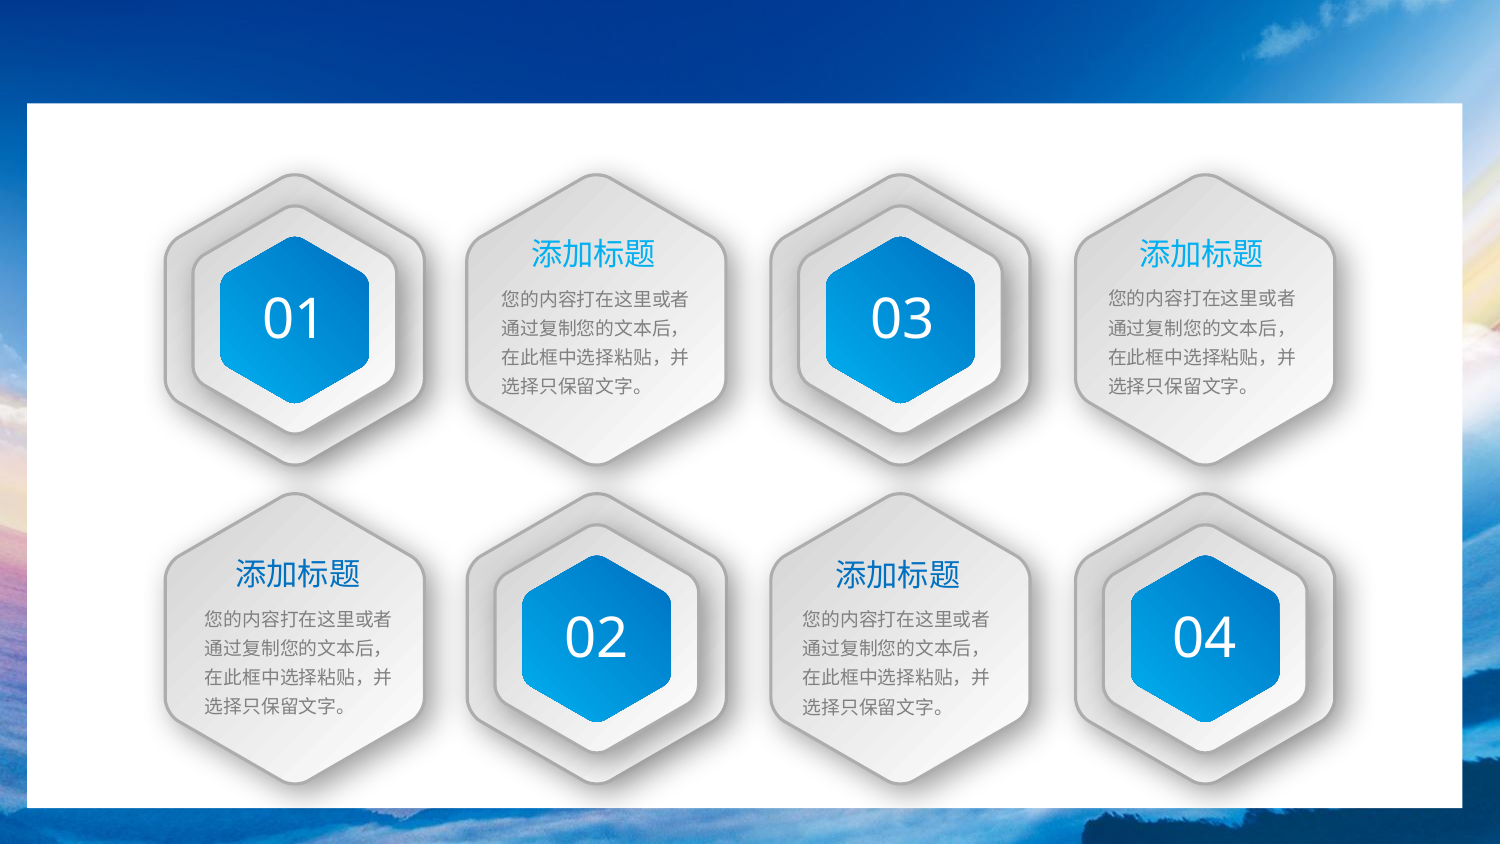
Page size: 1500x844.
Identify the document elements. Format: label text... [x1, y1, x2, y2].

text_box [1108, 174, 1302, 226]
text_box [522, 555, 671, 722]
text_box [466, 229, 726, 466]
picture [0, 0, 1500, 844]
text_box 04 [1157, 594, 1253, 677]
text_box [497, 174, 695, 227]
text_box [770, 174, 1031, 466]
text_box [800, 493, 1001, 547]
text_box [165, 493, 425, 784]
text_box [220, 236, 369, 404]
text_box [1099, 226, 1308, 403]
text_box [495, 524, 699, 753]
text_box [770, 548, 1031, 784]
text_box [493, 227, 702, 403]
text_box [1131, 555, 1280, 722]
text_box 03 [844, 275, 961, 358]
text_box [192, 205, 397, 434]
text_box [826, 236, 975, 404]
text_box 02 [549, 594, 645, 677]
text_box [794, 547, 1003, 724]
text_box [165, 174, 425, 466]
text_box [467, 493, 727, 784]
text_box 01 [247, 275, 343, 358]
text_box [1075, 493, 1335, 784]
text_box [1103, 524, 1308, 753]
text_box [1075, 229, 1335, 466]
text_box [196, 546, 405, 723]
text_box [798, 205, 1003, 434]
